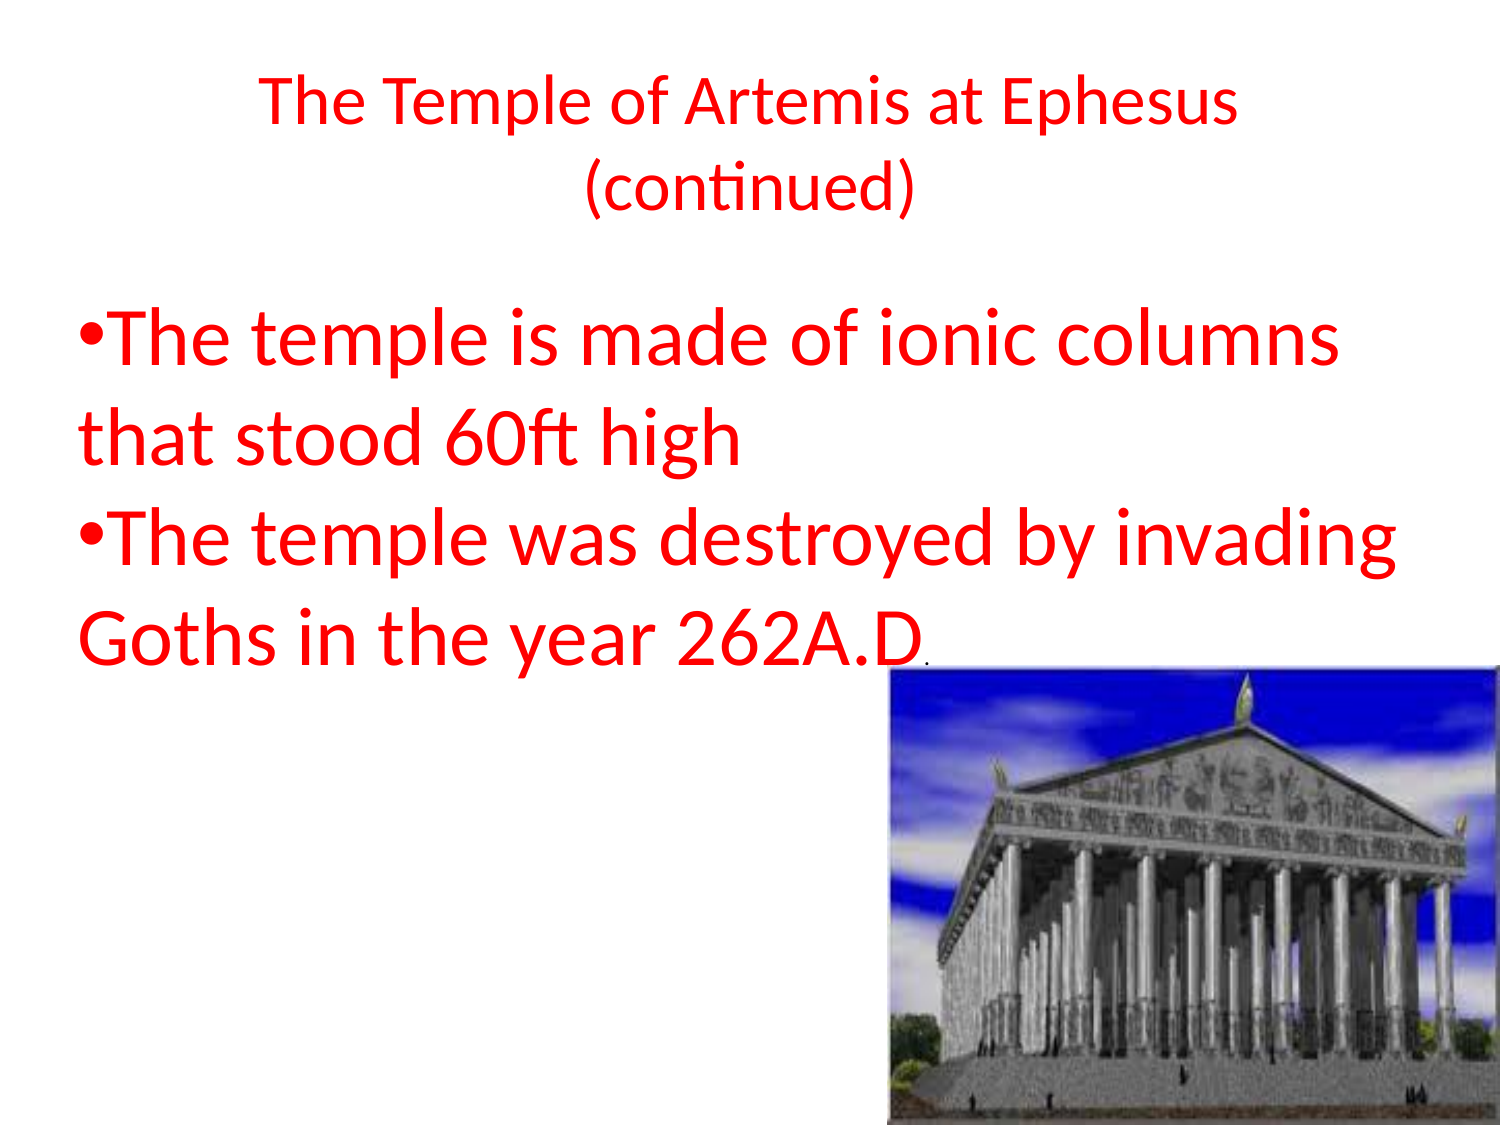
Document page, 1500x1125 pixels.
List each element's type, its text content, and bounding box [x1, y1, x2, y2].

text_box The temple is made of ionic columns that stood 60ft high The temple was destroyed by invading Goths in the year 262A.D. [62, 274, 1438, 690]
title The Temple of Artemis at Ephesus (continued) [75, 45, 1425, 233]
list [887, 665, 1500, 1125]
